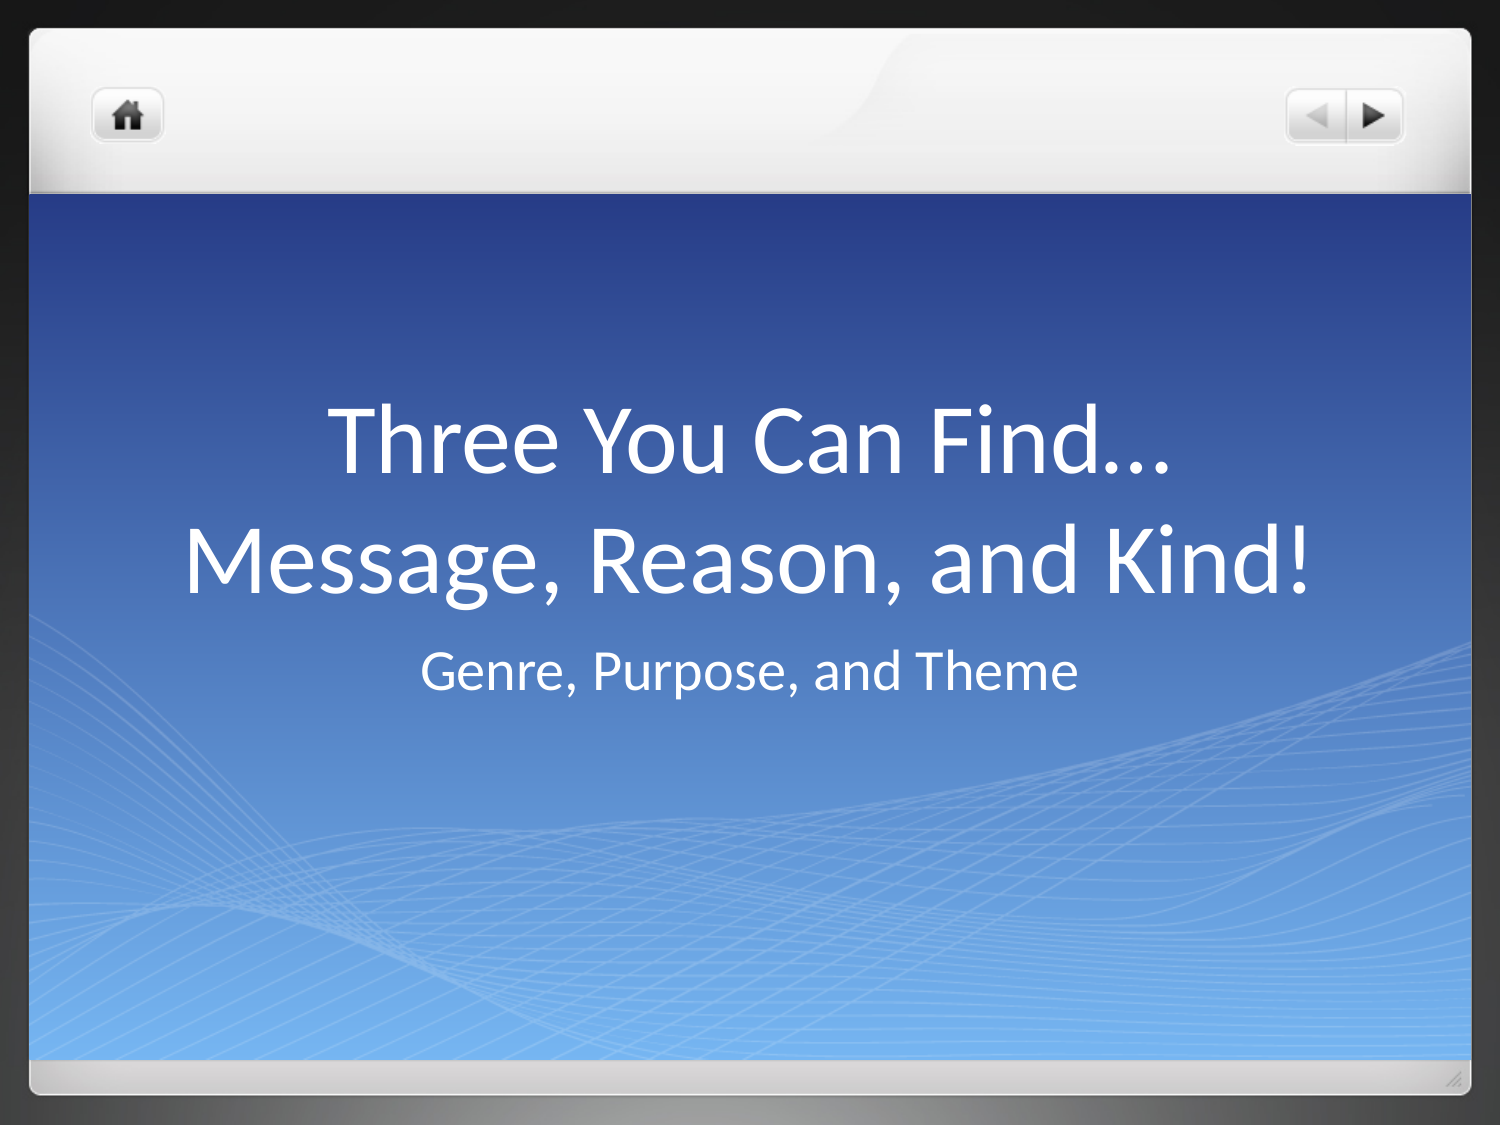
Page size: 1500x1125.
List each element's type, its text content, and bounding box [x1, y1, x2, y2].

picture [0, 0, 1500, 1125]
title Three You Can Find… Message, Reason, and Kind! [68, 355, 1432, 622]
subtitle Genre, Purpose, and Theme [68, 624, 1432, 749]
